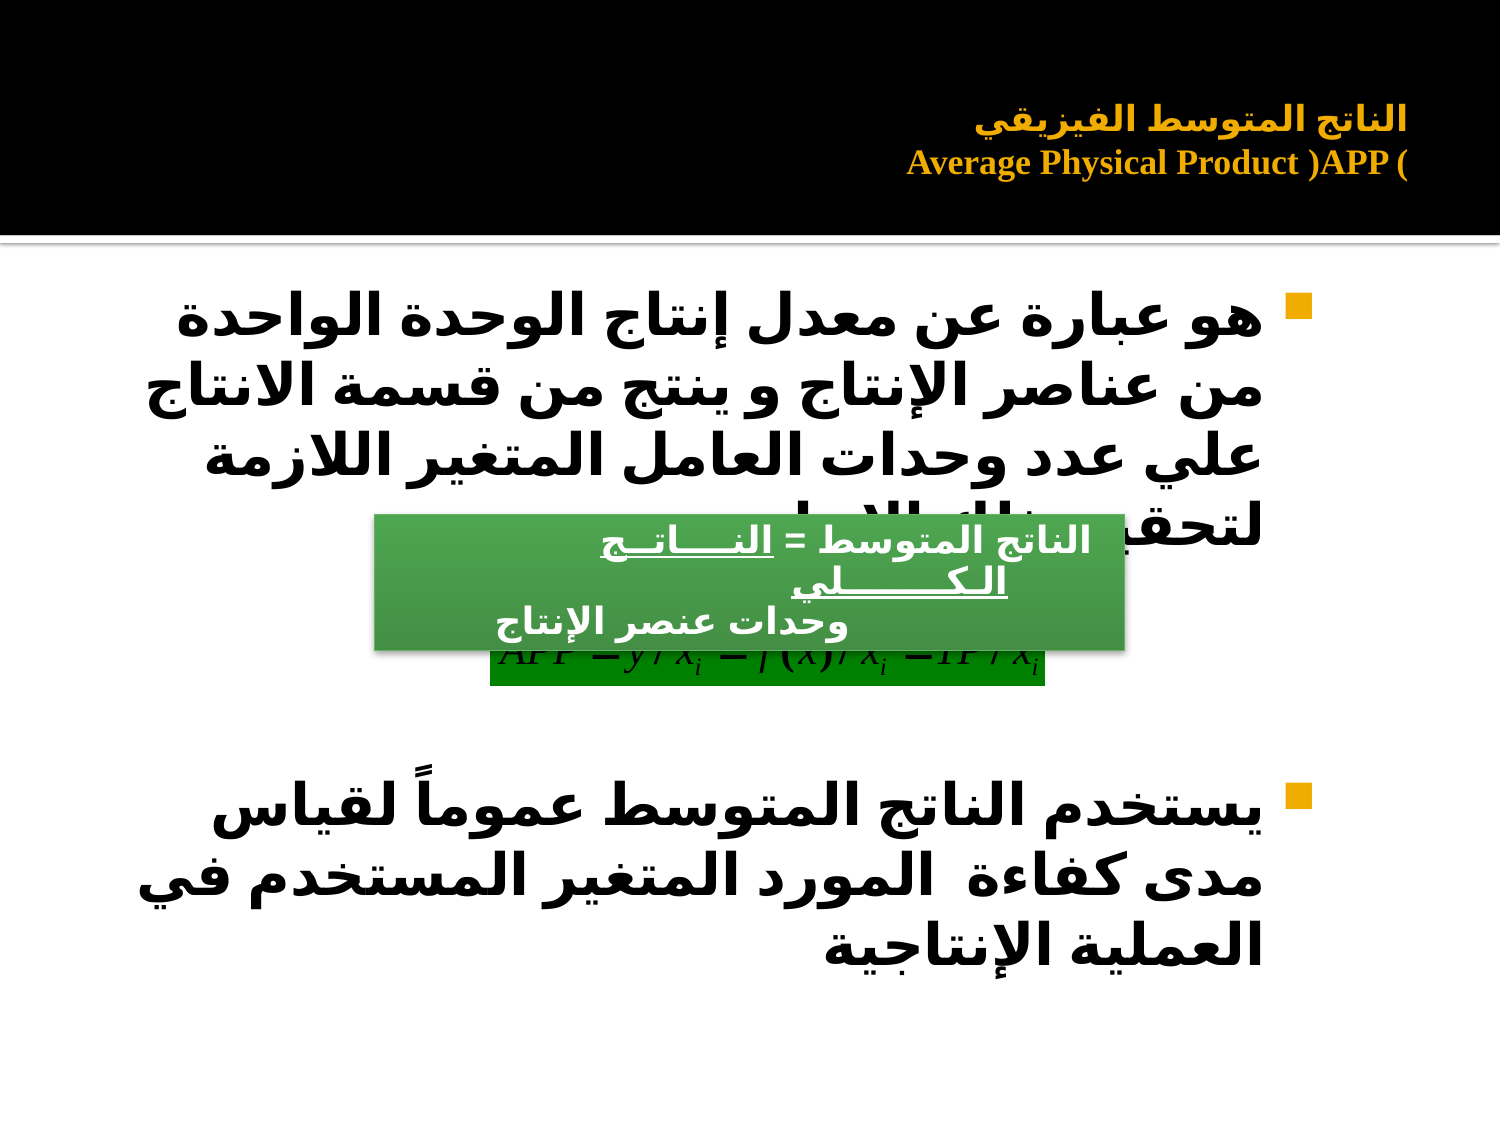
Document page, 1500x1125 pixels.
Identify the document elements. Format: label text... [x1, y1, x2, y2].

list هو عبارة عن معدل إنتاج الوحدة الواحدة من عناصر الإنتاج و ينتج من قسمة الانتاج علي عدد وحدات العامل المتغير اللازمة لتحقيق ذلك الانتاج: يستخدم الناتج المتوسط عموماً لقياس مدى كفاءة المورد المتغير المستخدم في العملية الإنتاجية [75, 262, 1353, 1005]
title الناتج المتوسط الفيزيقي Average Physical Product )APP ( [75, 45, 1425, 233]
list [490, 621, 1046, 686]
text_box الناتج المتوسط = النــــاتــج الـكــــــــلي وحدات عنصر الإنتاج [374, 514, 1125, 651]
